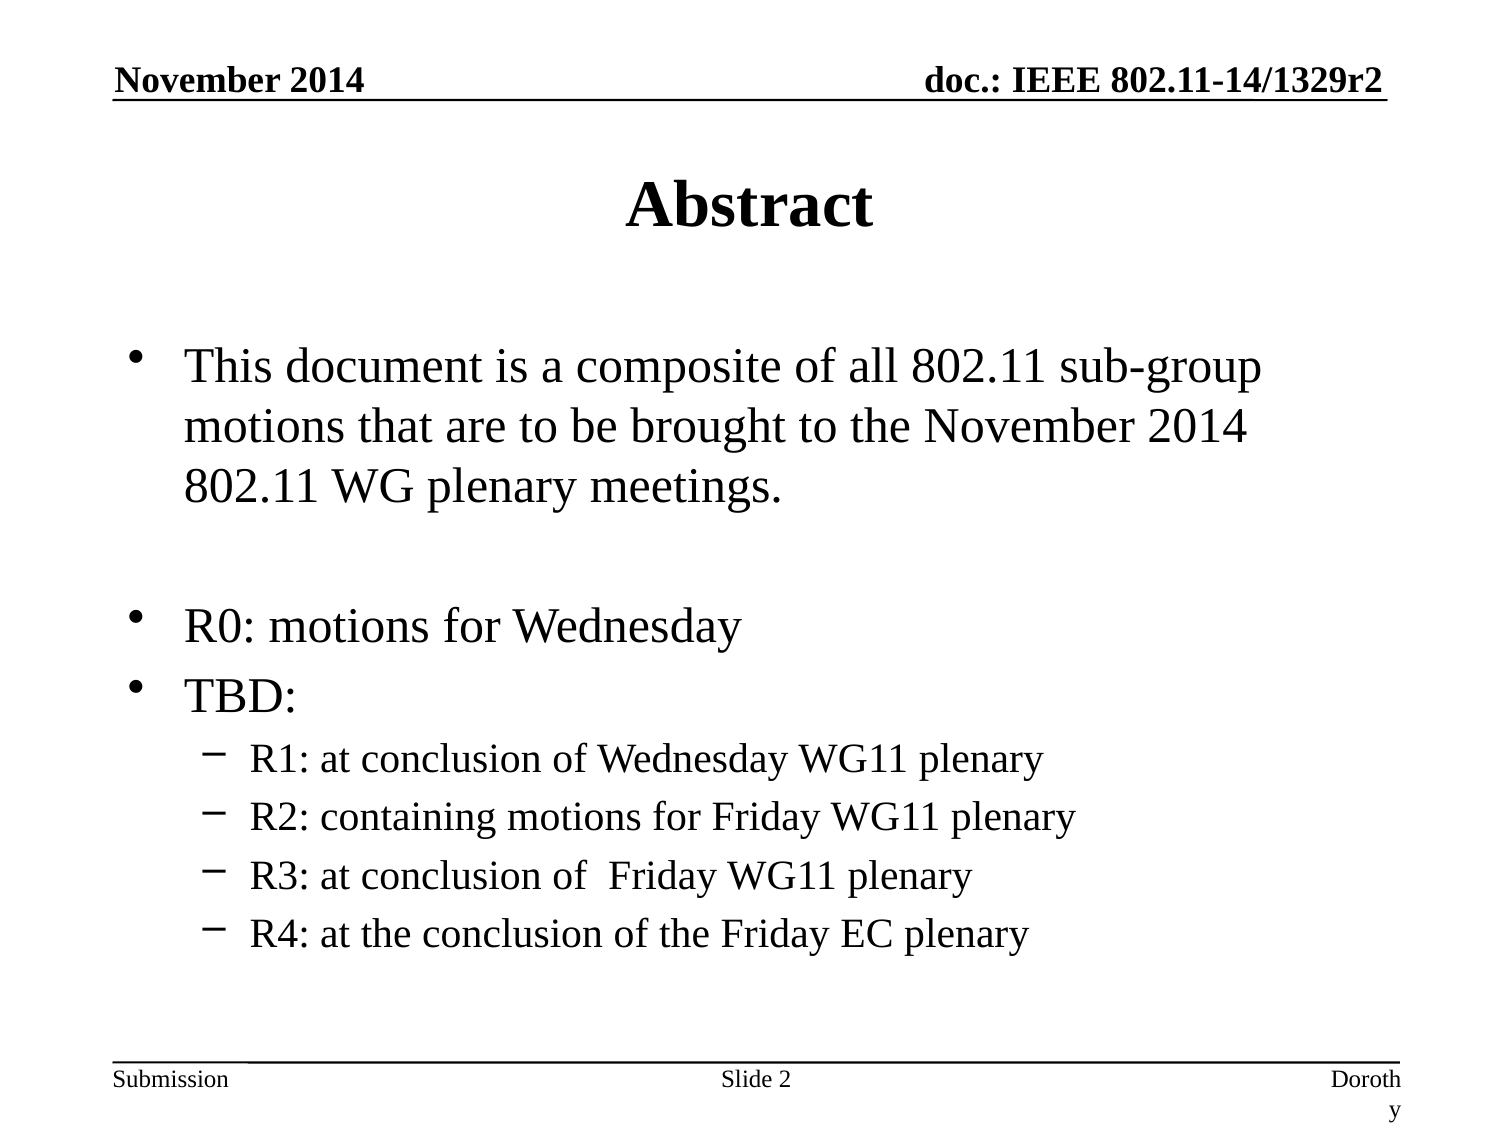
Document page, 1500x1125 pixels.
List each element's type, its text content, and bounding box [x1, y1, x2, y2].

title Abstract [112, 112, 1388, 288]
slide_number Slide 2 [712, 1061, 800, 1093]
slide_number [114, 54, 374, 101]
footer Dorothy Stanley, Aruba Networks [1324, 1061, 1402, 1093]
list This document is a composite of all 802.11 sub-group motions that are to be brought to the November 2014 802.11 WG plenary meetings. R0: motions for Wednesday TBD: R1: at conclusion of Wednesday WG11 plenary R2: containing motions for Friday WG11 plenary R3: at conclusion of Friday WG11 plenary R4: at the conclusion of the Friday EC plenary [112, 324, 1388, 1000]
